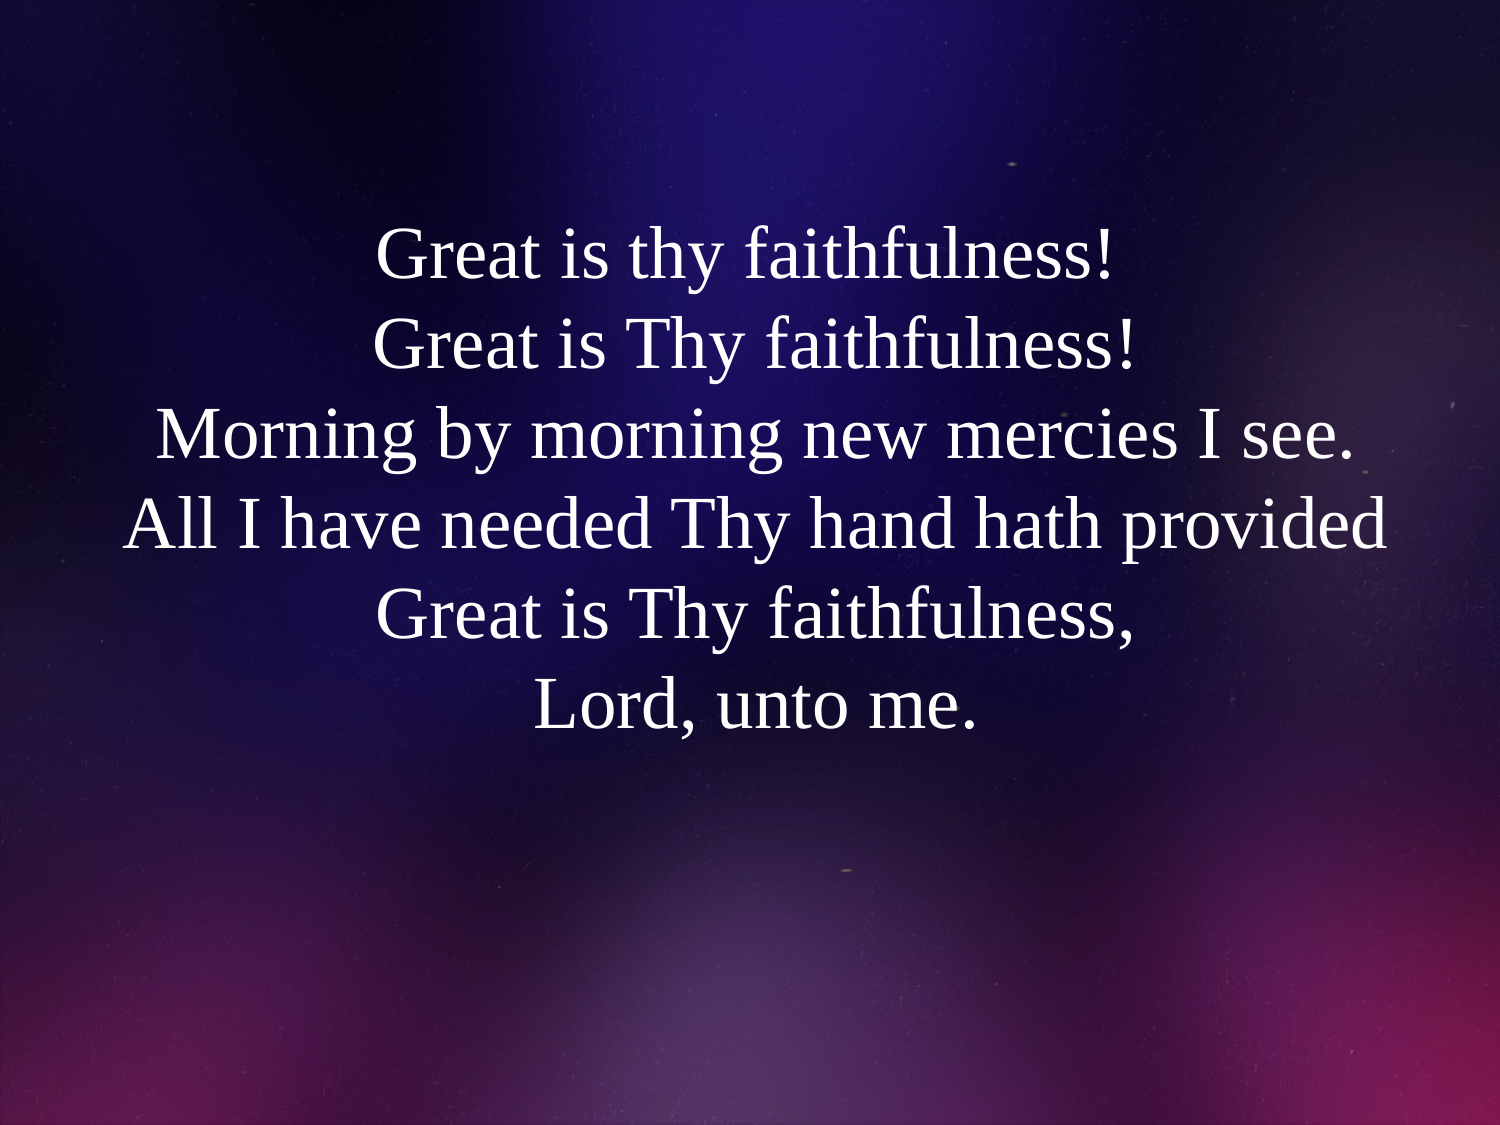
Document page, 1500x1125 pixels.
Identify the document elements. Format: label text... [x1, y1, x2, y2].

title Great is thy faithfulness! Great is Thy faithfulness! Morning by morning new mercies I see. All I have needed Thy hand hath provided Great is Thy faithfulness, Lord, unto me. [75, 425, 1438, 613]
picture [0, 0, 1500, 1125]
